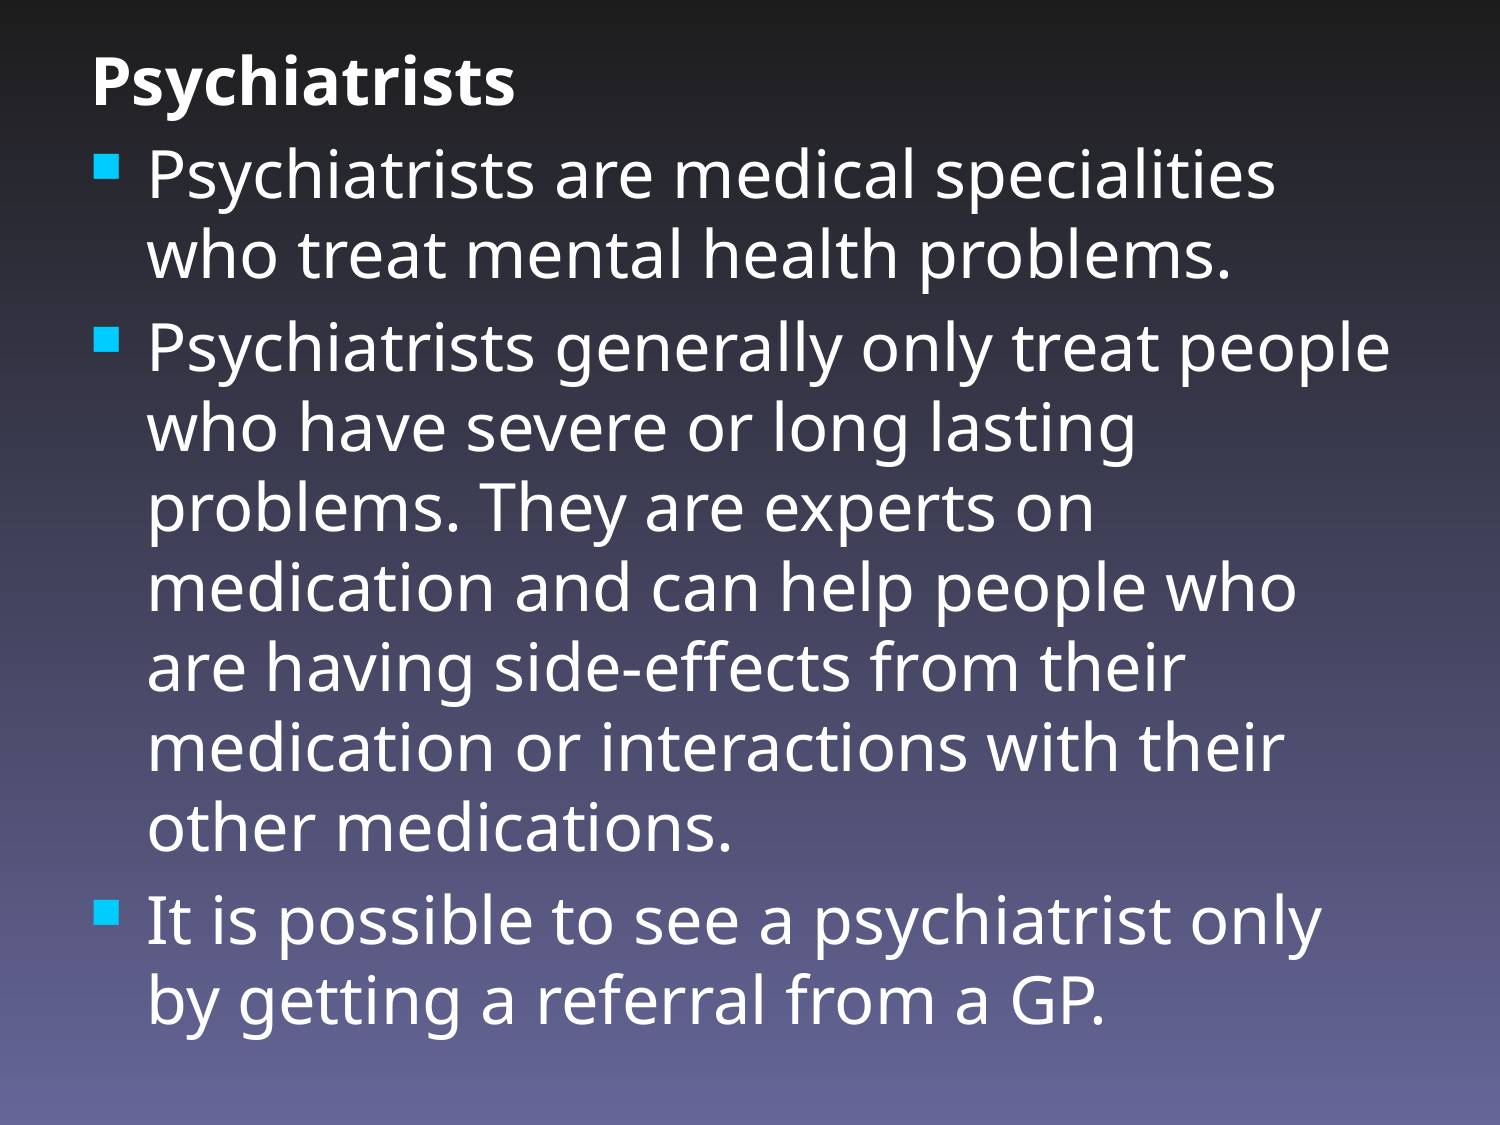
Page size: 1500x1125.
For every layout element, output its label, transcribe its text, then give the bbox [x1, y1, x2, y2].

list Psychiatrists Psychiatrists are medical specialities who treat mental health problems. Psychiatrists generally only treat people who have severe or long lasting problems. They are experts on medication and can help people who are having side-effects from their medication or interactions with their other medications. It is possible to see a psychiatrist only by getting a referral from a GP. [74, 30, 1426, 1001]
